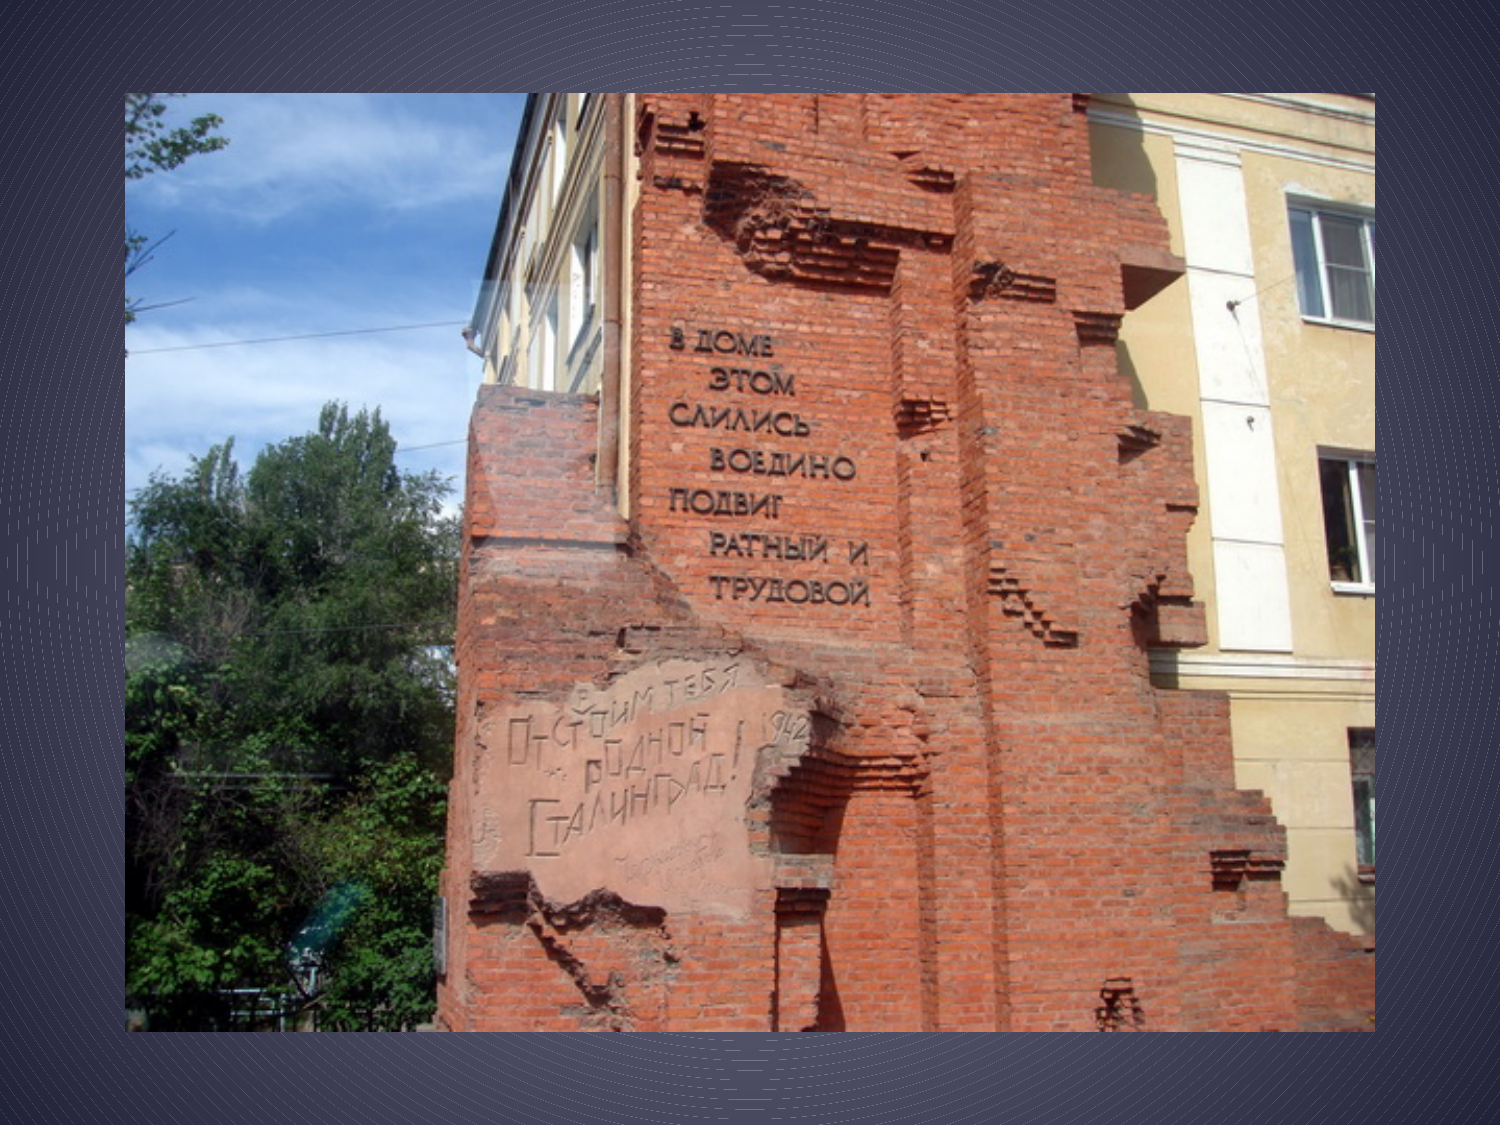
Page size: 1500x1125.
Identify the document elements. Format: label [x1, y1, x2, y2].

picture [124, 93, 1376, 1032]
